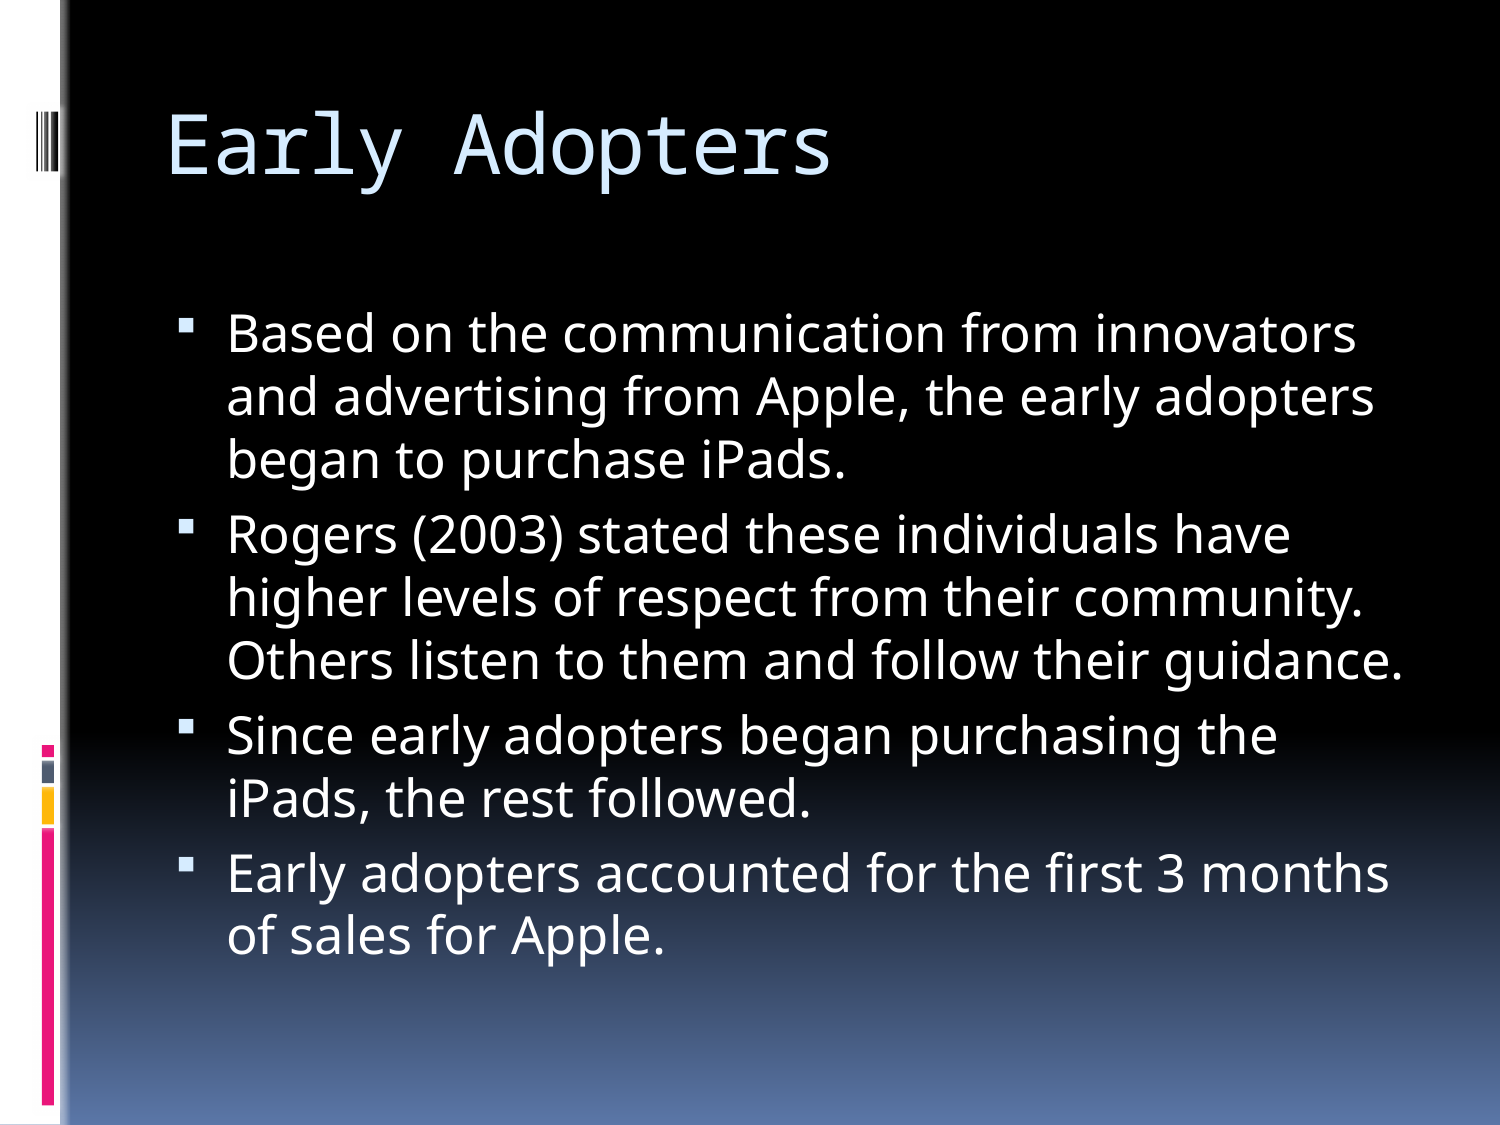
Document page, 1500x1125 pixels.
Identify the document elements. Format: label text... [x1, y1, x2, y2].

list Based on the communication from innovators and advertising from Apple, the early adopters began to purchase iPads. Rogers (2003) stated these individuals have higher levels of respect from their community. Others listen to them and follow their guidance. Since early adopters began purchasing the iPads, the rest followed. Early adopters accounted for the first 3 months of sales for Apple. [150, 292, 1425, 1043]
title Early Adopters [150, 83, 1425, 234]
